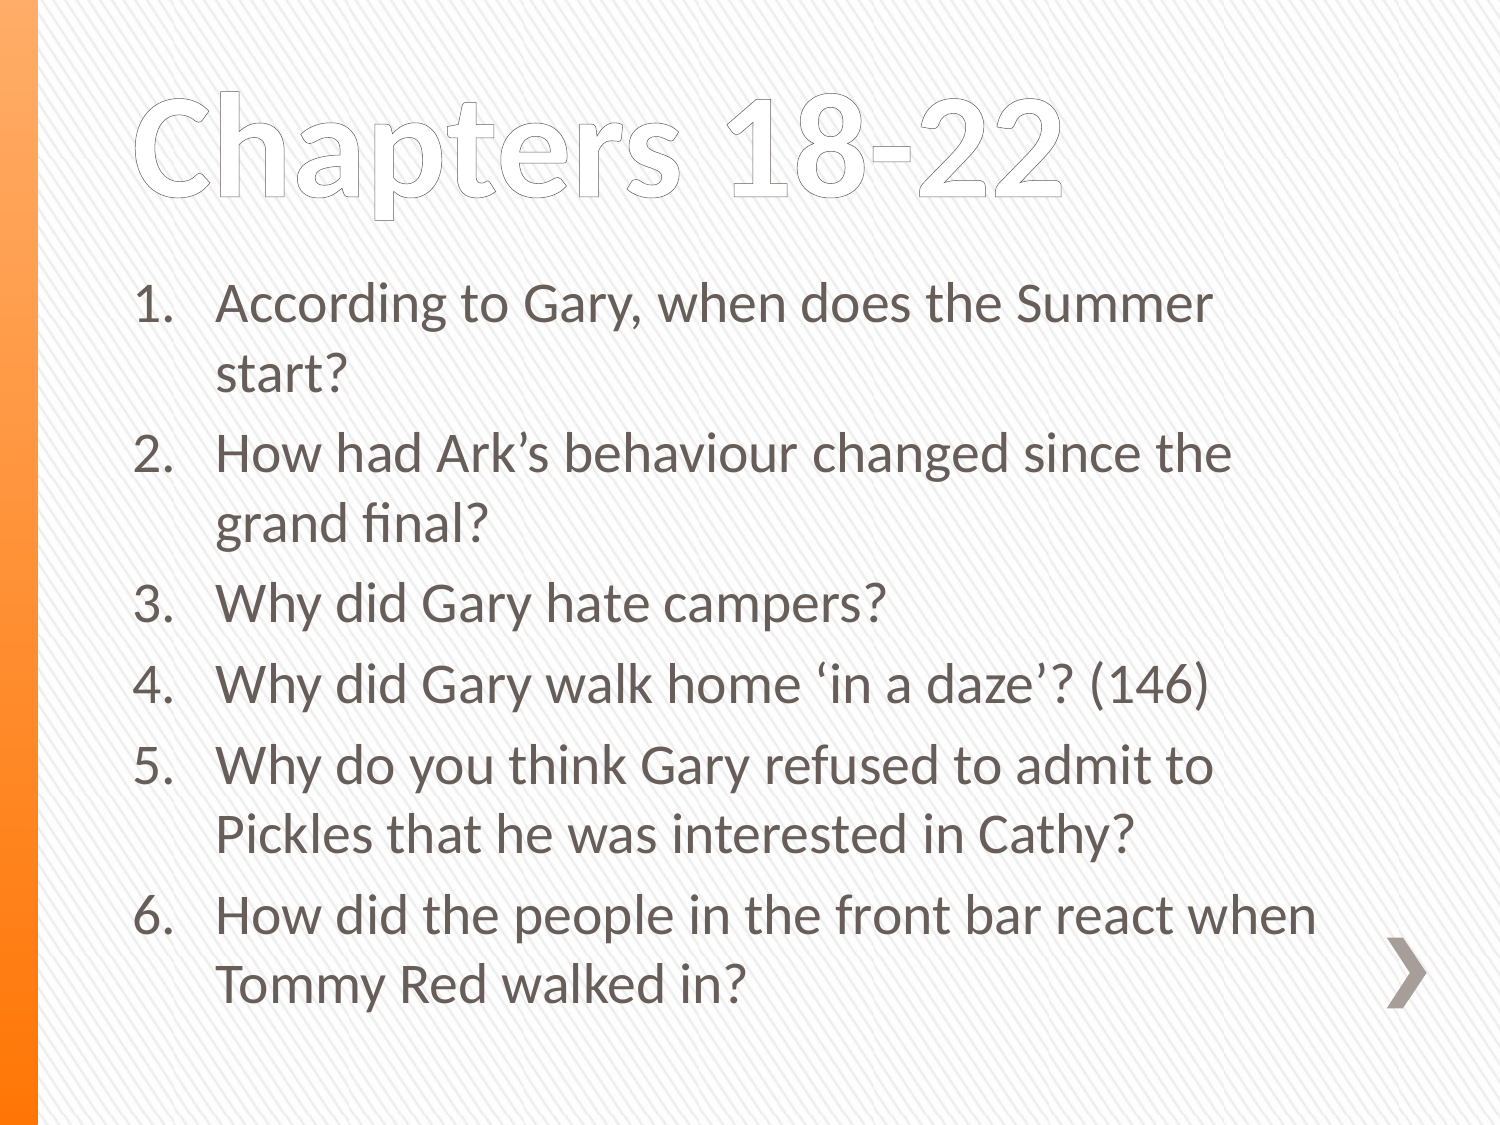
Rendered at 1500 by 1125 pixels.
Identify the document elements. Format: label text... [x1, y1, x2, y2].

list According to Gary, when does the Summer start? How had Ark’s behaviour changed since the grand final? Why did Gary hate campers? Why did Gary walk home ‘in a daze’? (146) Why do you think Gary refused to admit to Pickles that he was interested in Cathy? How did the people in the front bar react when Tommy Red walked in? [117, 257, 1343, 1030]
title Chapters 18-22 [117, 46, 1305, 235]
